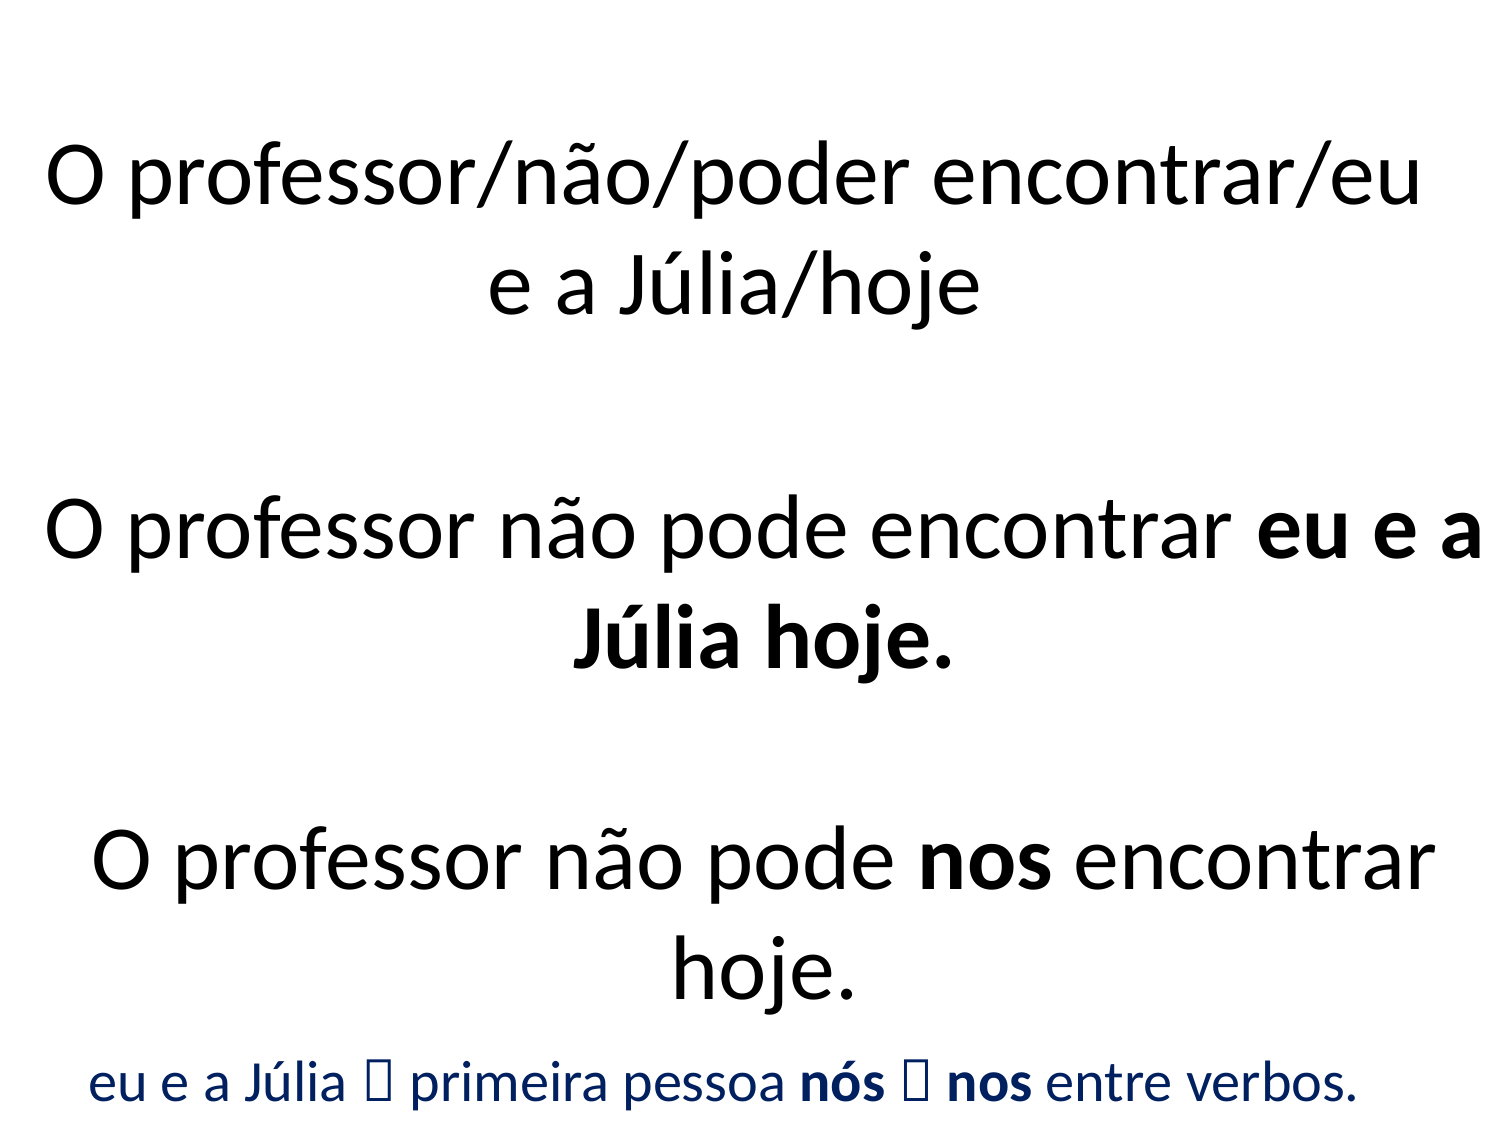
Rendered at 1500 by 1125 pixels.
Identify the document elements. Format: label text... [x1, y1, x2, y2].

text_box O professor não pode nos encontrar hoje. [29, 786, 1500, 1028]
text_box eu e a Júlia  primeira pessoa nós  nos entre verbos. [33, 1030, 1416, 1125]
text_box O professor não pode encontrar eu e a Júlia hoje. [29, 456, 1500, 698]
text_box O professor/não/poder encontrar/eu e a Júlia/hoje [0, 101, 1471, 343]
